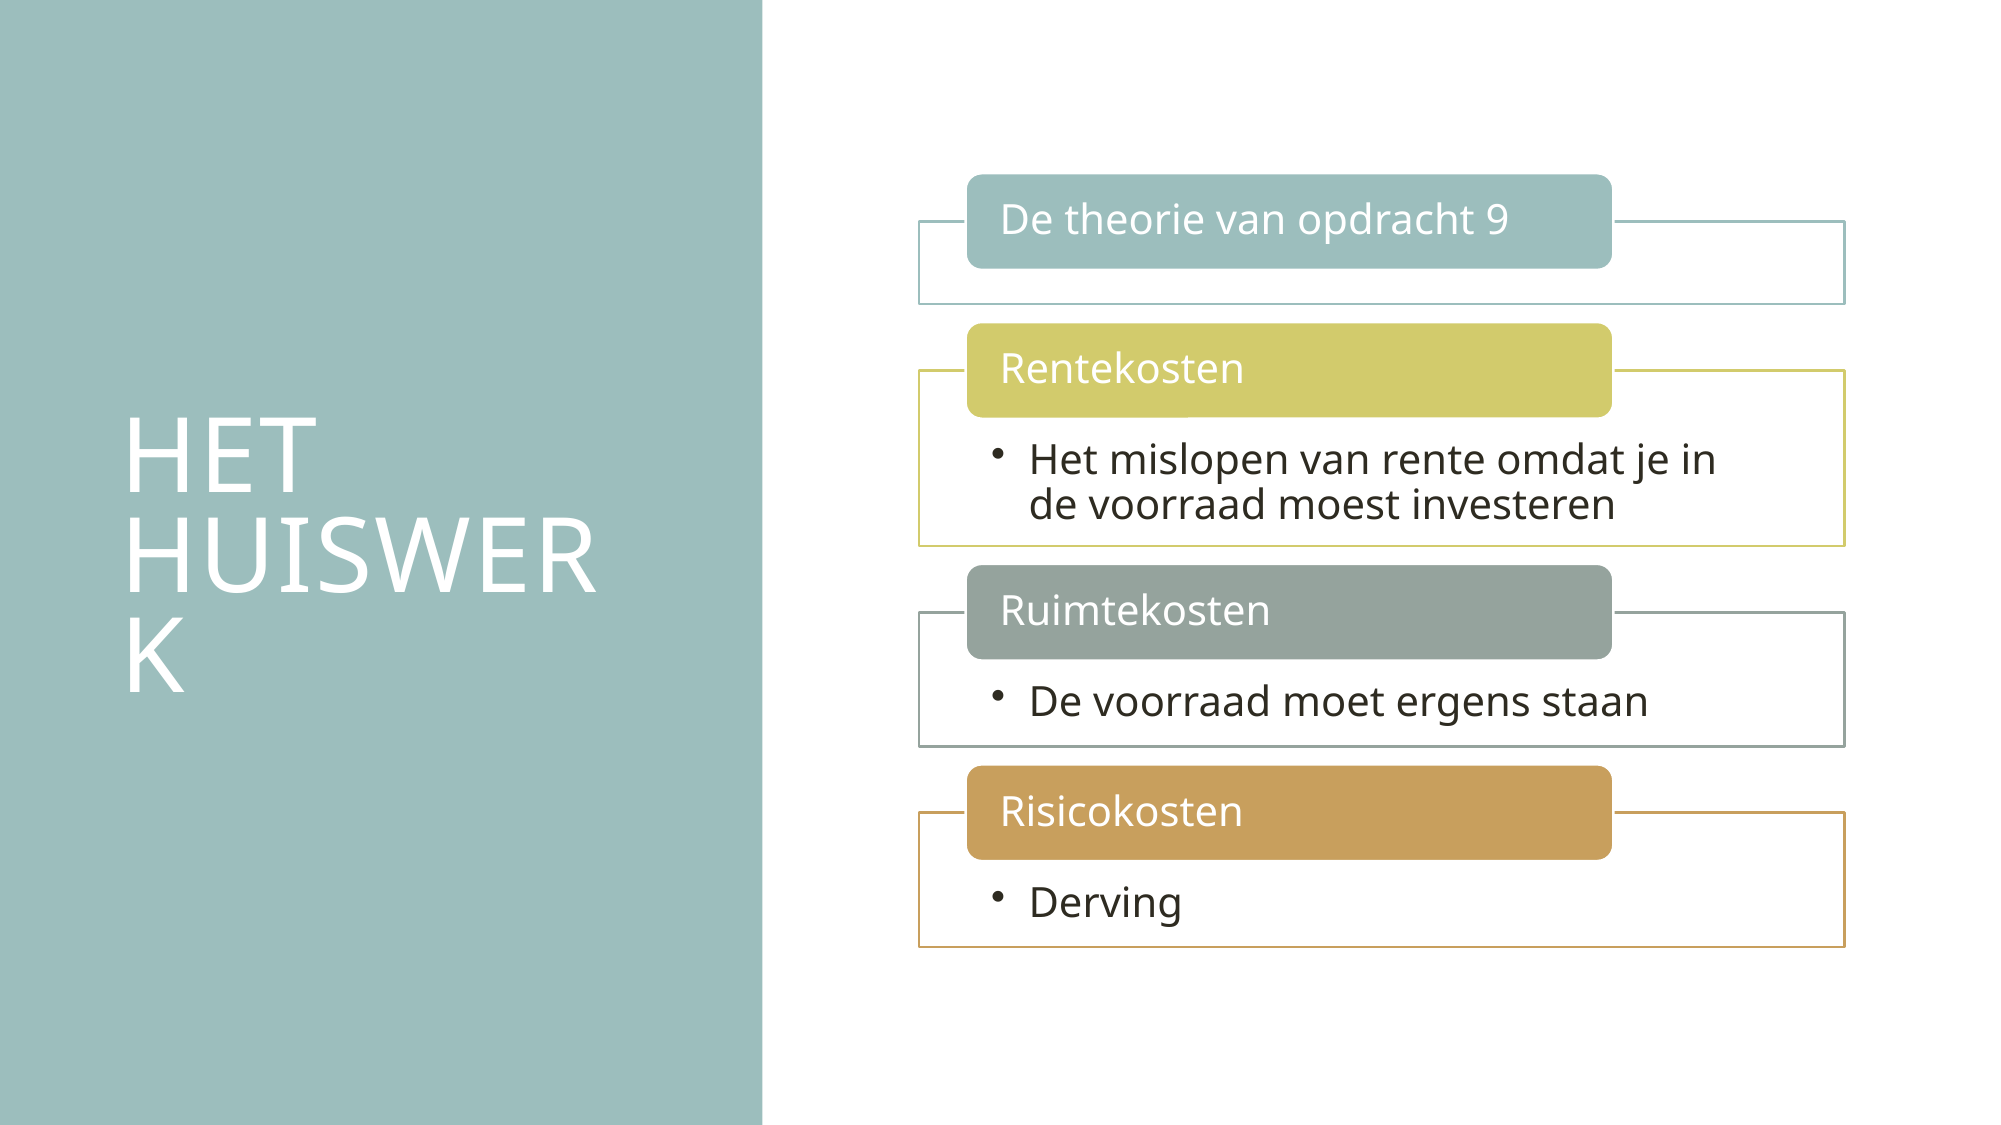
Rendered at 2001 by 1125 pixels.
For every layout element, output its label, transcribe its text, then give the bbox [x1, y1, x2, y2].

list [918, 156, 1845, 964]
text_box [0, 0, 764, 1125]
title Het huiswerk [105, 105, 666, 1020]
